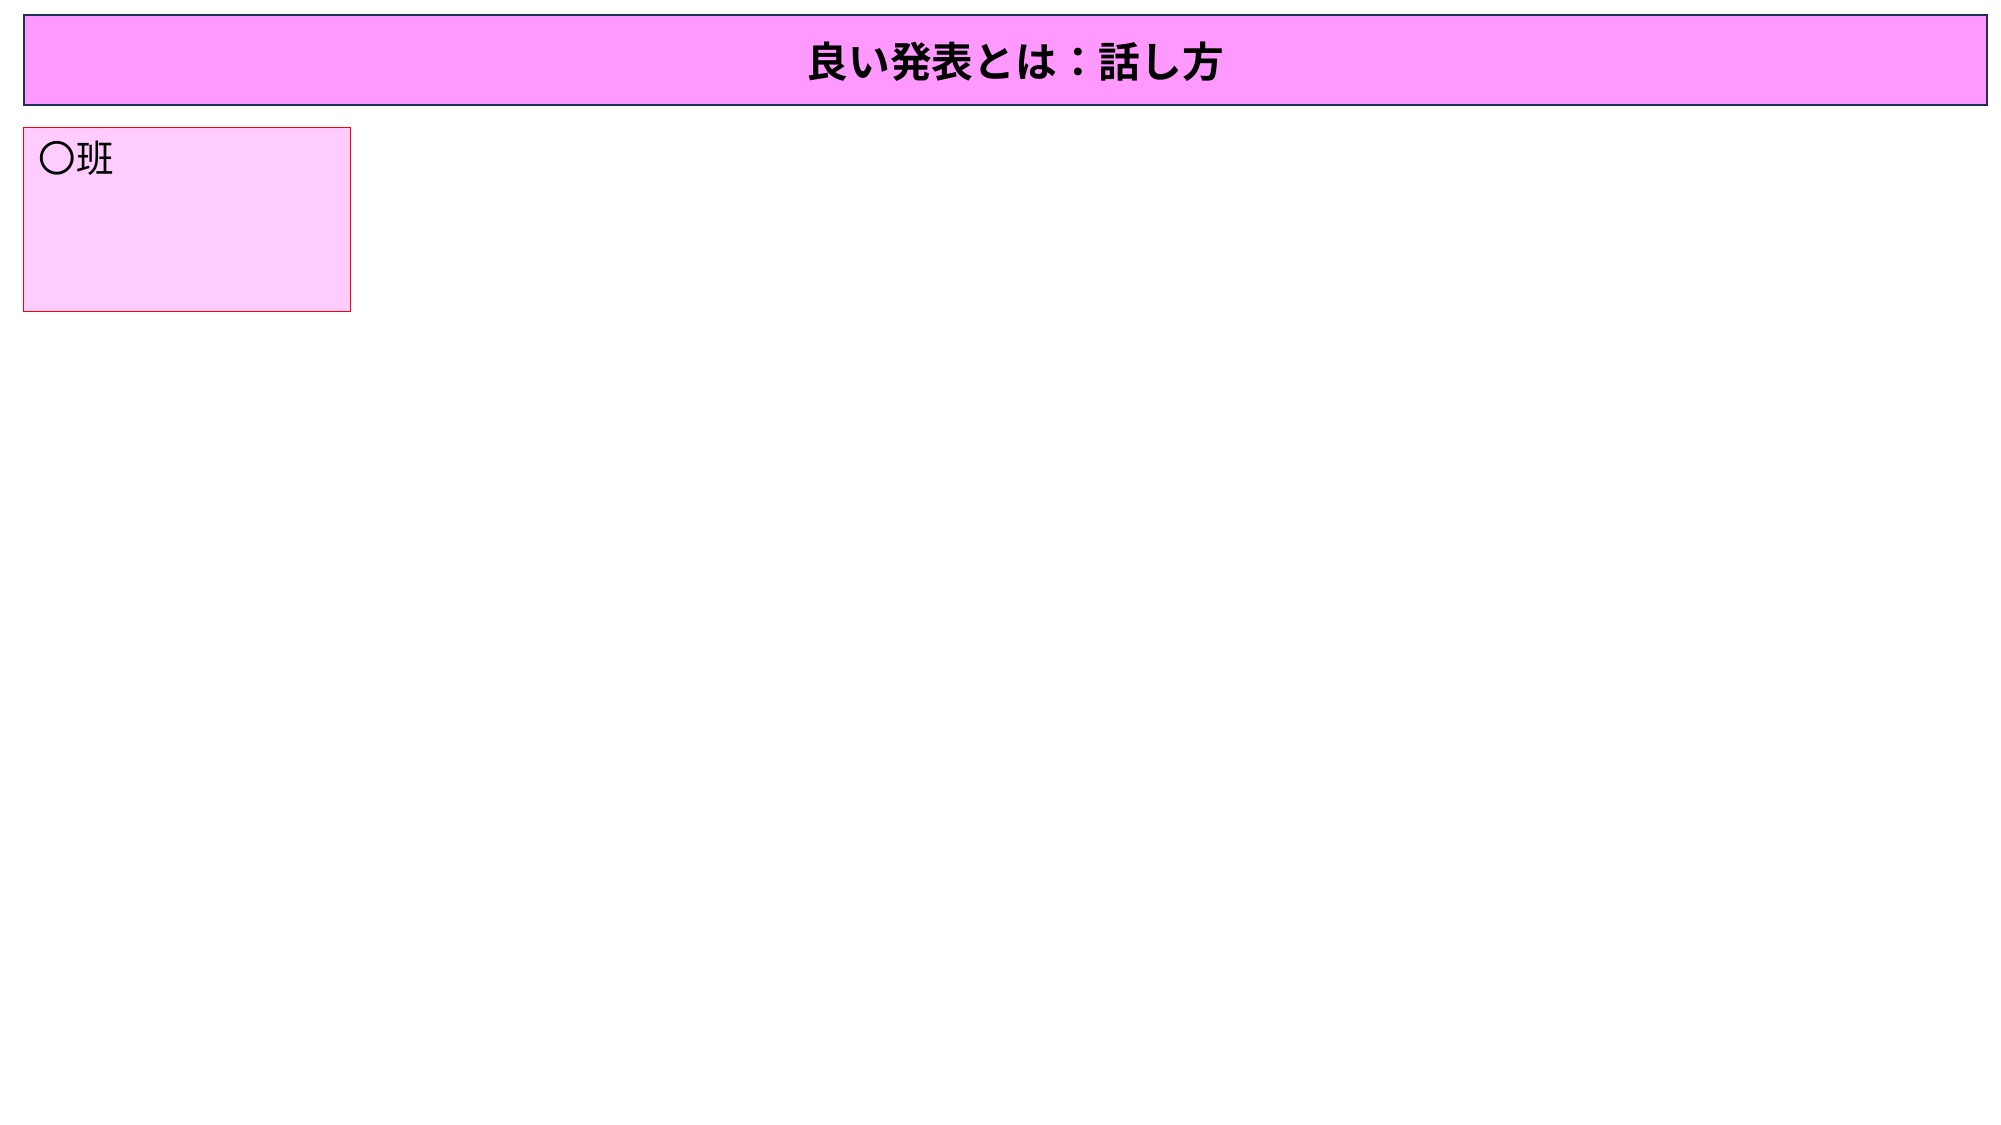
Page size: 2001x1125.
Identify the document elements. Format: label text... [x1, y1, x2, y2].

text_box 〇班 [23, 127, 351, 312]
text_box 良い発表とは：話し方 [23, 14, 1988, 106]
